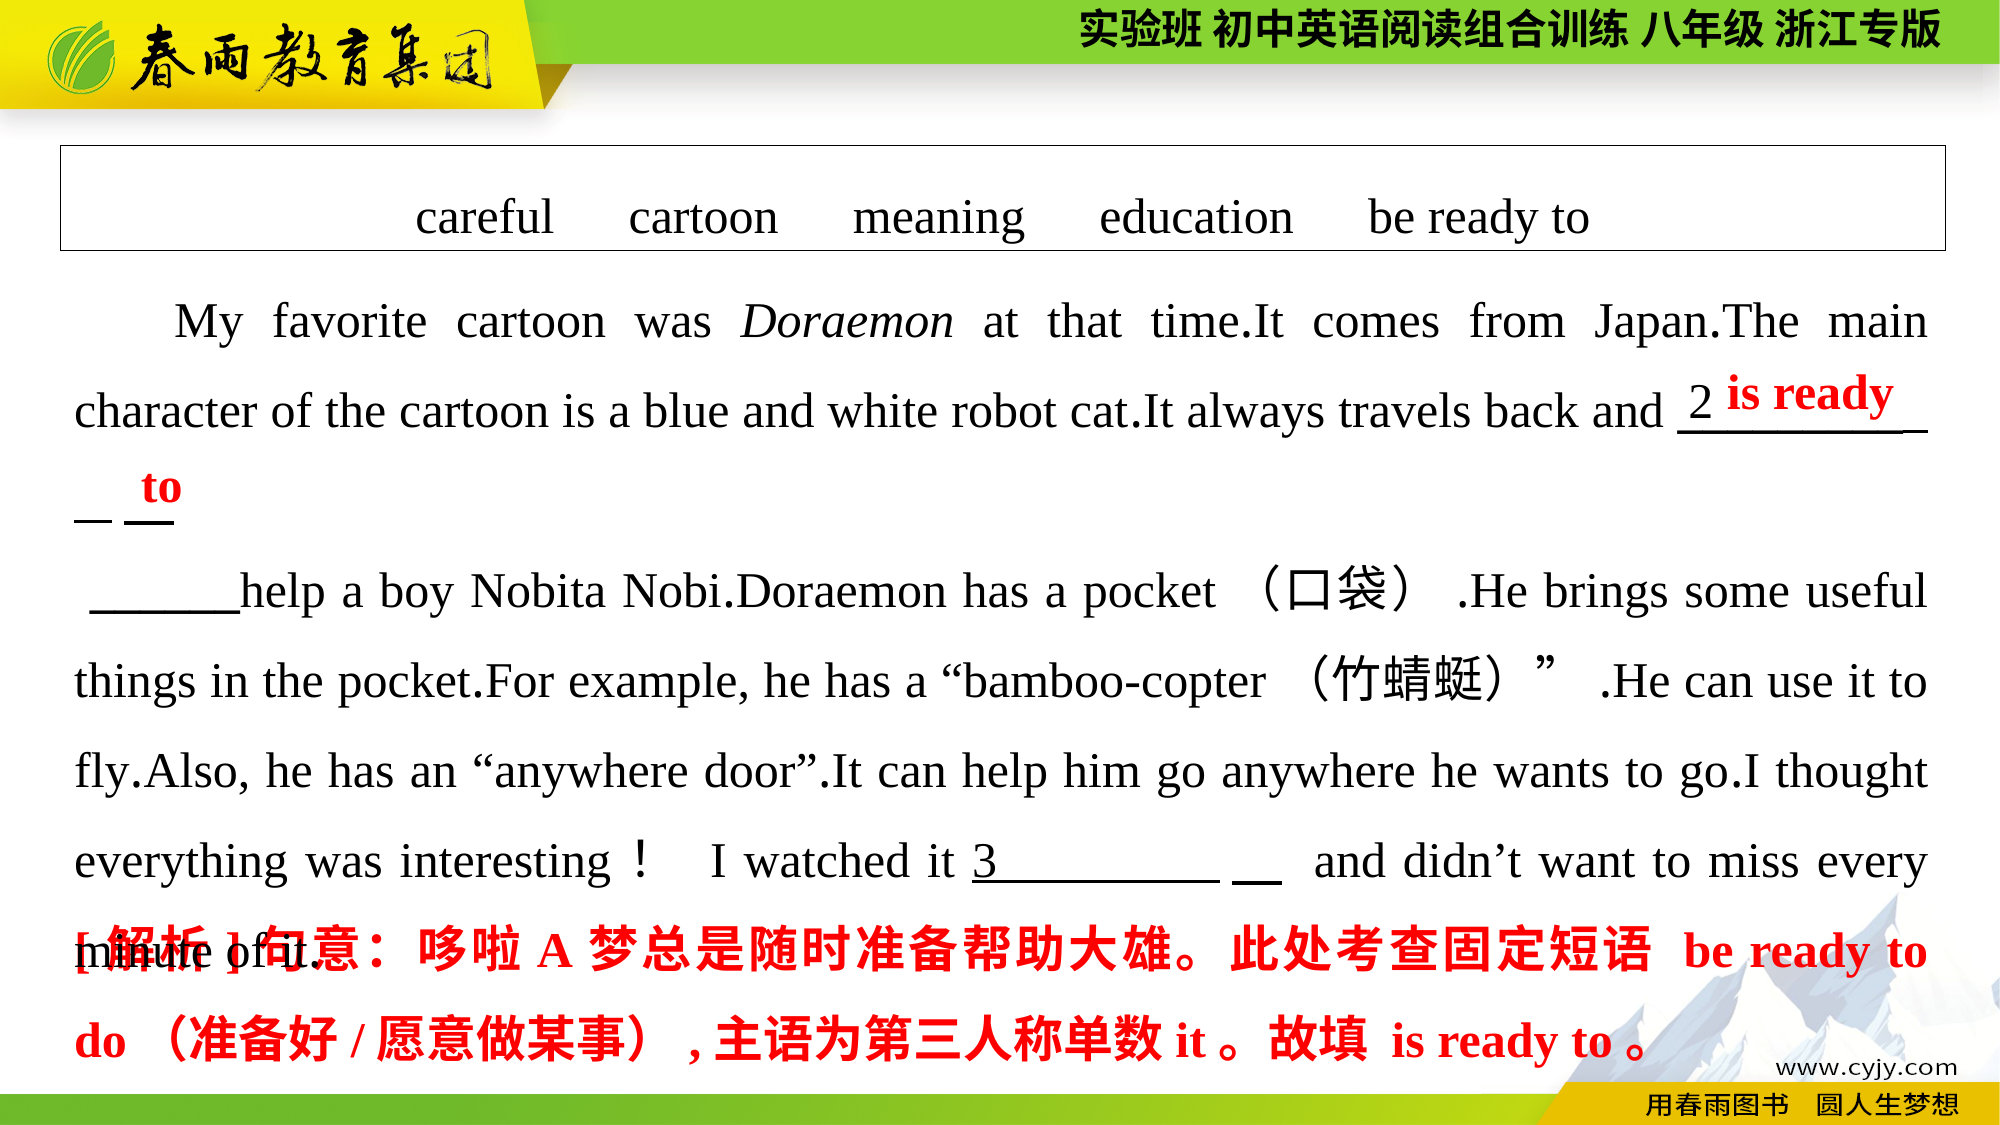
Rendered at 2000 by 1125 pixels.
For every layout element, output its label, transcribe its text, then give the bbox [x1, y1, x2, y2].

text_box to [126, 444, 198, 520]
picture [0, 0, 2000, 1125]
text_box 2 [1673, 361, 1729, 437]
text_box is ready [1712, 352, 1922, 427]
text_box [解析]句意：哆啦A梦总是随时准备帮助大雄。此处考查固定短语 be ready to do（准备好/愿意做某事）,主语为第三人称单数it。故填 is ready to。 [59, 985, 1944, 1075]
text_box My favorite cartoon was Doraemon at that time.It comes from Japan.The main character of the cartoon is a blue and white robot cat.It always travels back and _________ ______help a boy Nobita Nobi.Doraemon has a pocket（口袋）.He brings some useful things in the pocket.For example, he has a “bamboo-copter（竹蜻蜓）”.He can use it to fly.Also, he has an “anywhere door”.It can help him go anywhere he wants to go.I thought everything was interesting！ I watched it 3 and didn’t want to miss every minute of it. [59, 249, 1944, 985]
text_box careful cartoon meaning education be ready to [60, 145, 1946, 251]
